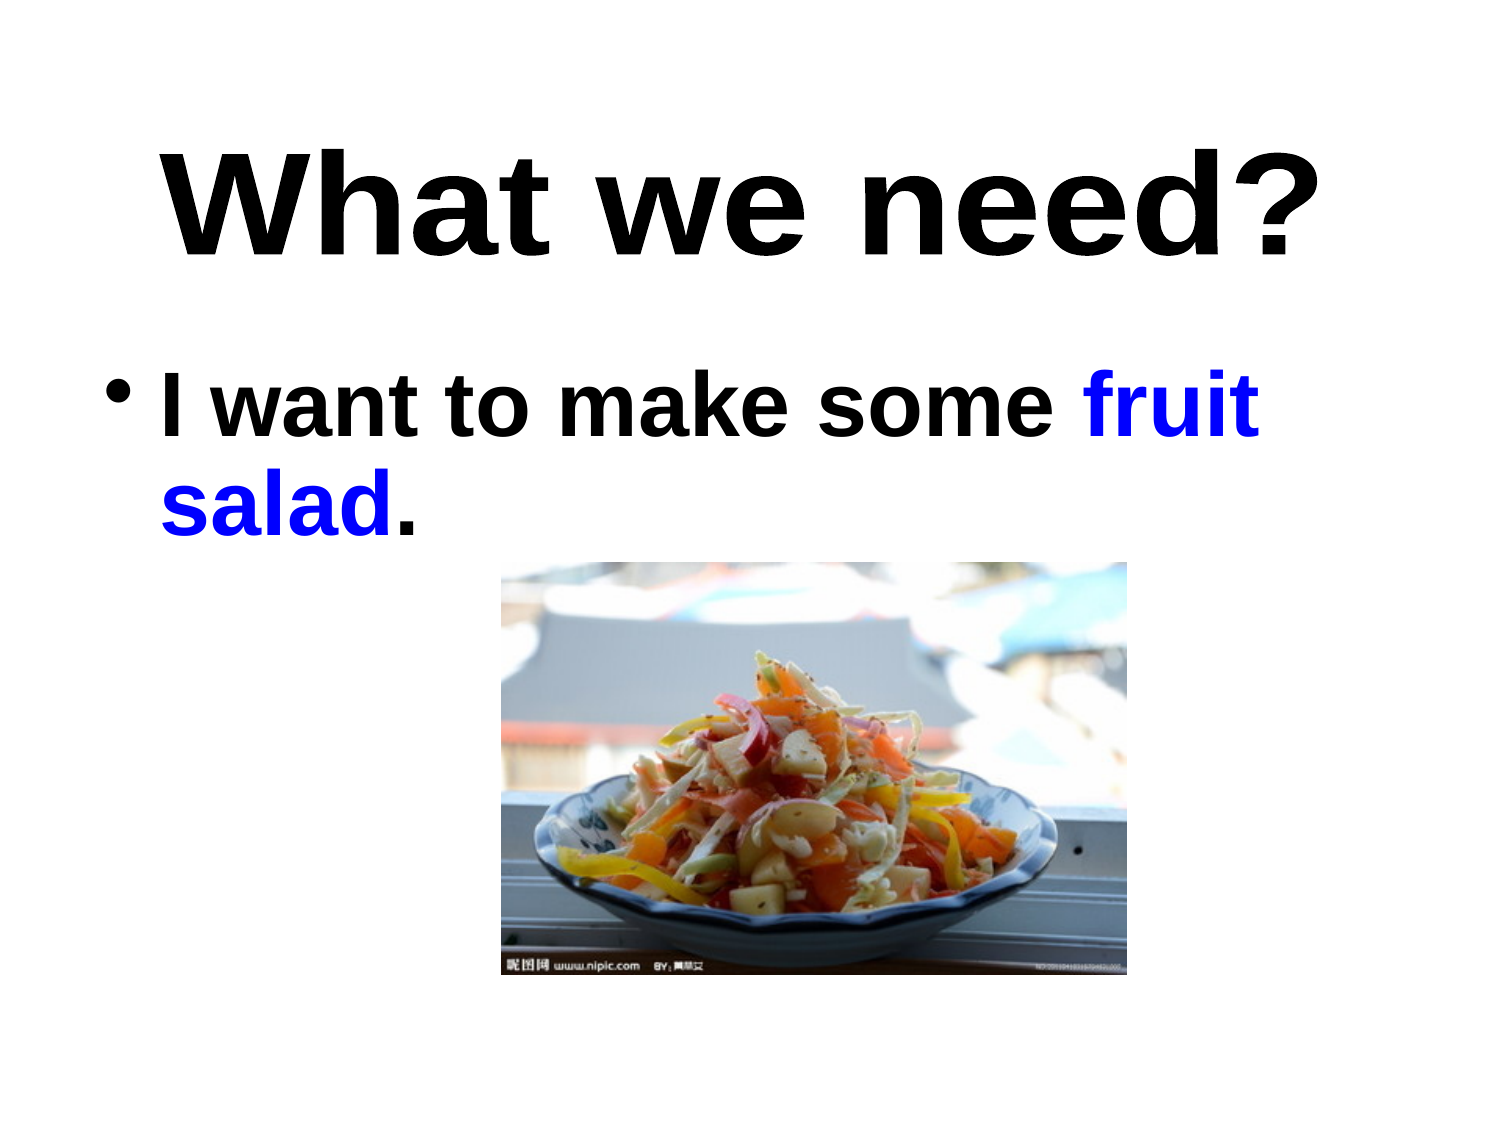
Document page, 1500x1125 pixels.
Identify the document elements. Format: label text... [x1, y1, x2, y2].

picture [501, 562, 1128, 976]
list I want to make some fruit salad. [88, 350, 1439, 580]
